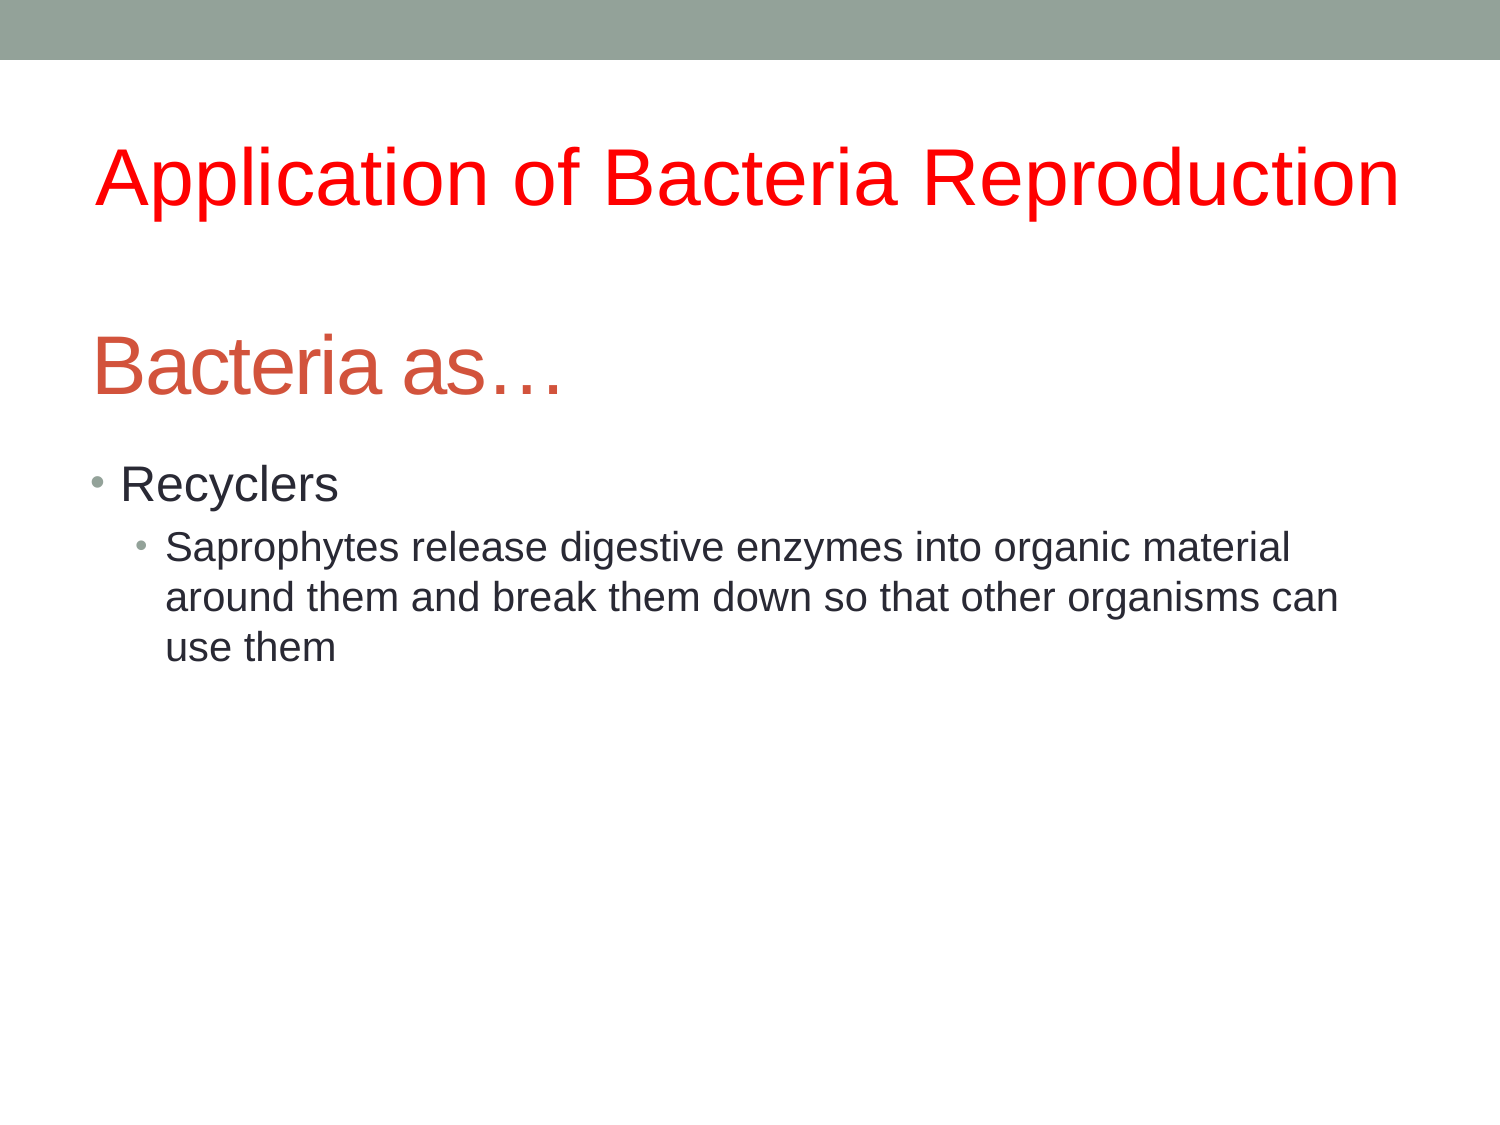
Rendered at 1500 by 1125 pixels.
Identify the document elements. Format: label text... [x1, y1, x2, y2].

text_box Application of Bacteria Reproduction [74, 79, 1425, 268]
list Recyclers Saprophytes release digestive enzymes into organic material around them and break them down so that other organisms can use them [75, 444, 1425, 984]
title Bacteria as… [76, 267, 1427, 455]
